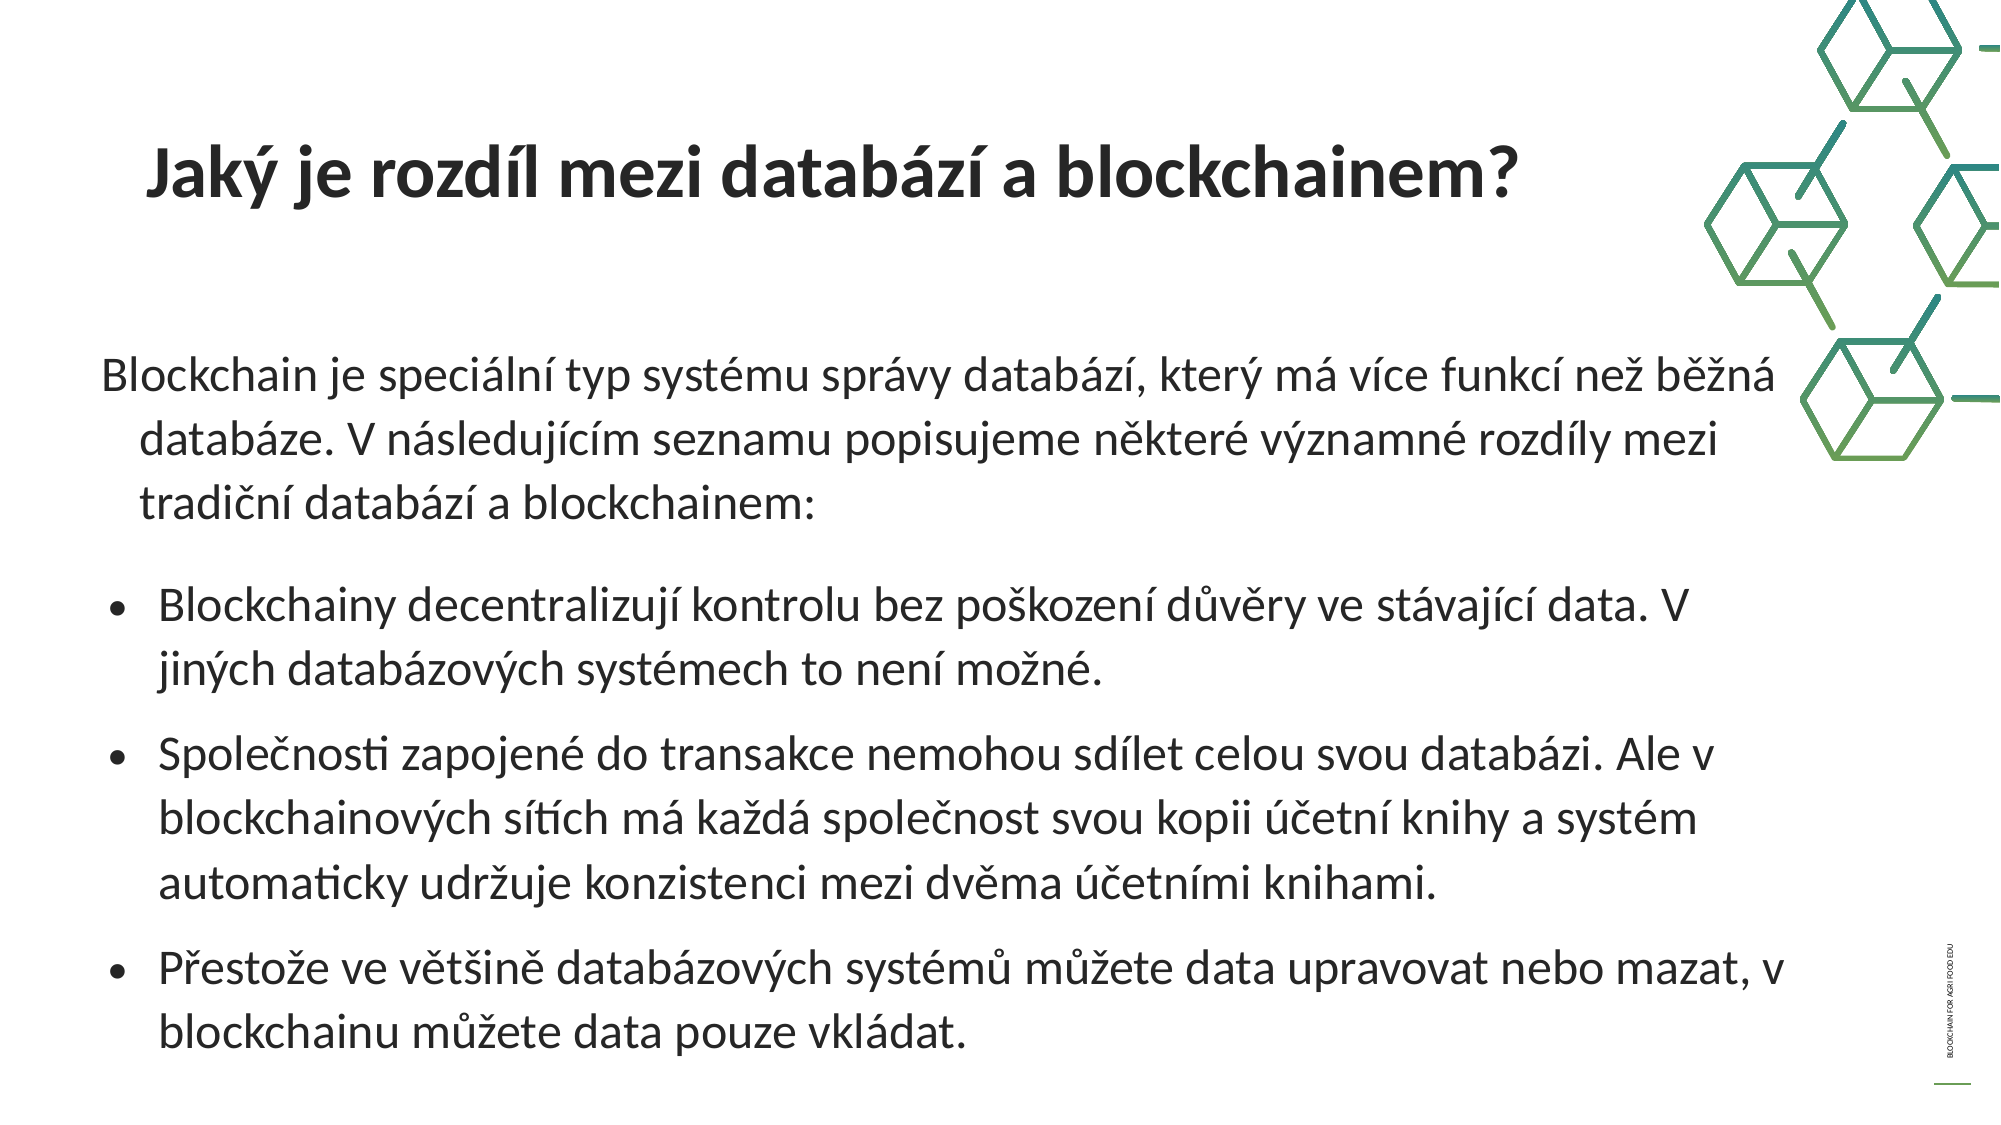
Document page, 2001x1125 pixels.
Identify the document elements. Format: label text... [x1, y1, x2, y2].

list Jaký je rozdíl mezi databází a blockchainem? [130, 124, 1698, 337]
list Blockchain je speciální typ systému správy databází, který má více funkcí než běžná databáze. V následujícím seznamu popisujeme některé významné rozdíly mezi tradiční databází a blockchainem: Blockchainy decentralizují kontrolu bez poškození důvěry ve stávající data. V jiných databázových systémech to není možné. Společnosti zapojené do transakce nemohou sdílet celou svou databázi. Ale v blockchainových sítích má každá společnost svou kopii účetní knihy a systém automaticky udržuje konzistenci mezi dvěma účetními knihami. Přestože ve většině databázových systémů můžete data upravovat nebo mazat, v blockchainu můžete data pouze vkládat. [86, 329, 1825, 1100]
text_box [1703, 0, 2000, 462]
